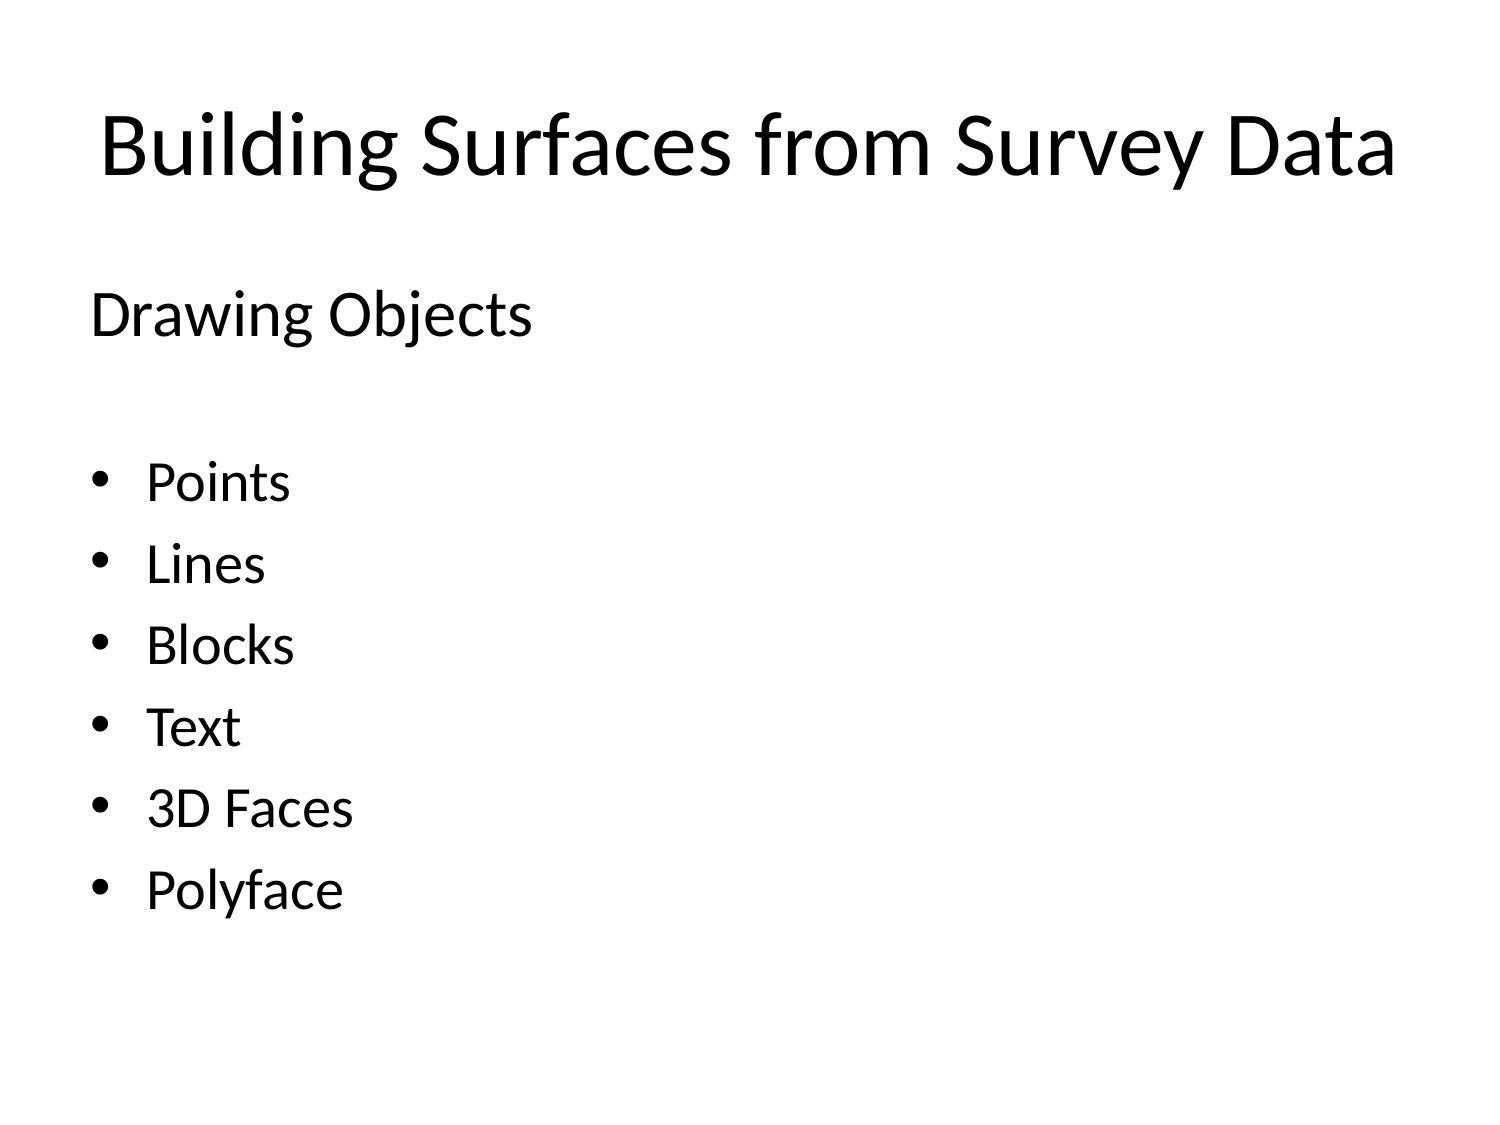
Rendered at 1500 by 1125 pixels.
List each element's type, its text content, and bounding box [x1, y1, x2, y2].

list Drawing Objects Points Lines Blocks Text 3D Faces Polyface [75, 262, 1425, 1005]
title Building Surfaces from Survey Data [75, 45, 1425, 233]
